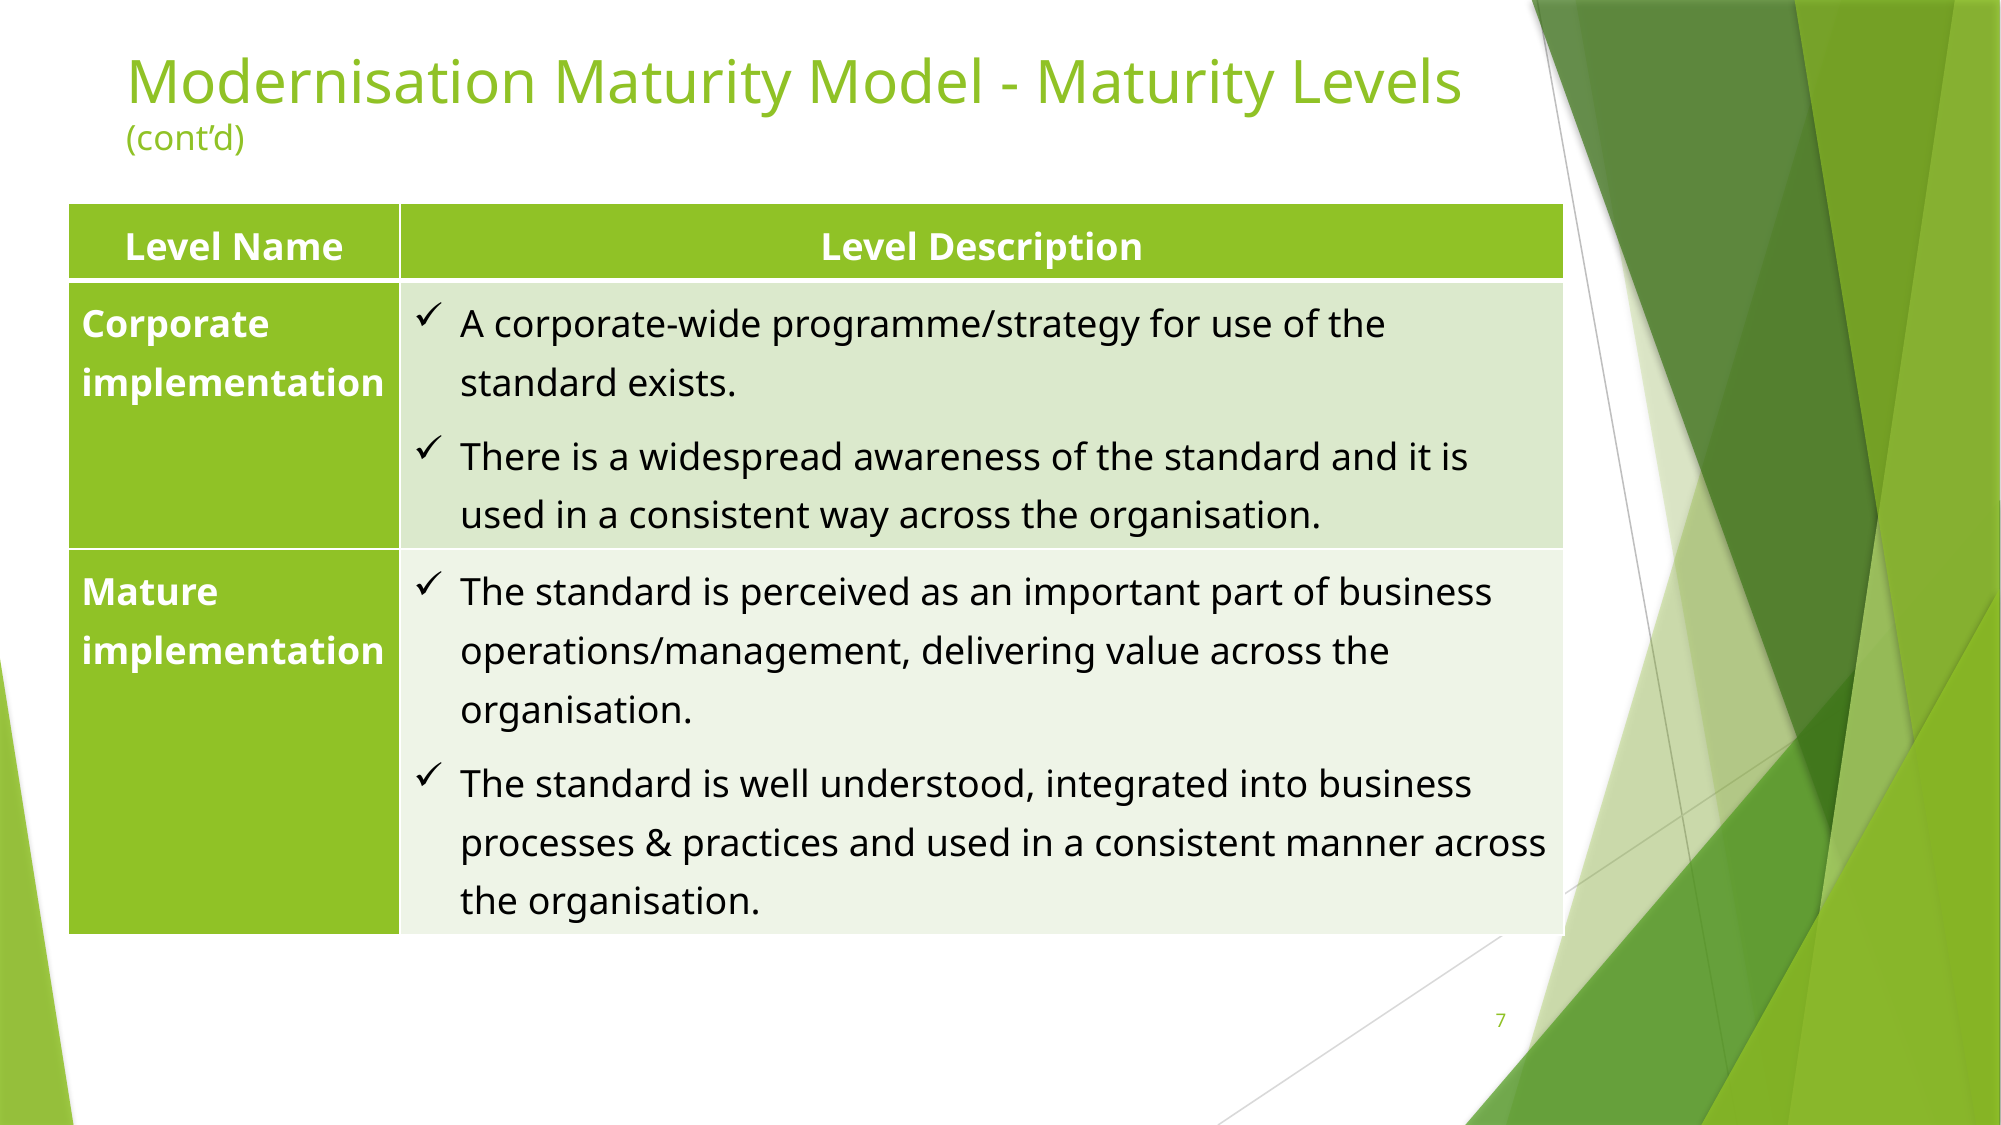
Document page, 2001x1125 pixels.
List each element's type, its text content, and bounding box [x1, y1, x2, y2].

slide_number 7 [1409, 991, 1522, 1051]
table_header Level Name [69, 204, 399, 278]
table_cell Corporate implementation [69, 283, 399, 548]
table_cell Mature implementation [69, 550, 399, 934]
table_cell A corporate-wide programme/strategy for use of the standard exists. There is a widespread awareness of the standard and it is used in a consistent way across the organisation. [401, 283, 1563, 548]
title Modernisation Maturity Model - Maturity Levels (cont’d) [111, 35, 1522, 203]
table_cell The standard is perceived as an important part of business operations/management, delivering value across the organisation. The standard is well understood, integrated into business processes & practices and used in a consistent manner across the organisation. [401, 550, 1563, 934]
table_header Level Description [401, 204, 1563, 278]
